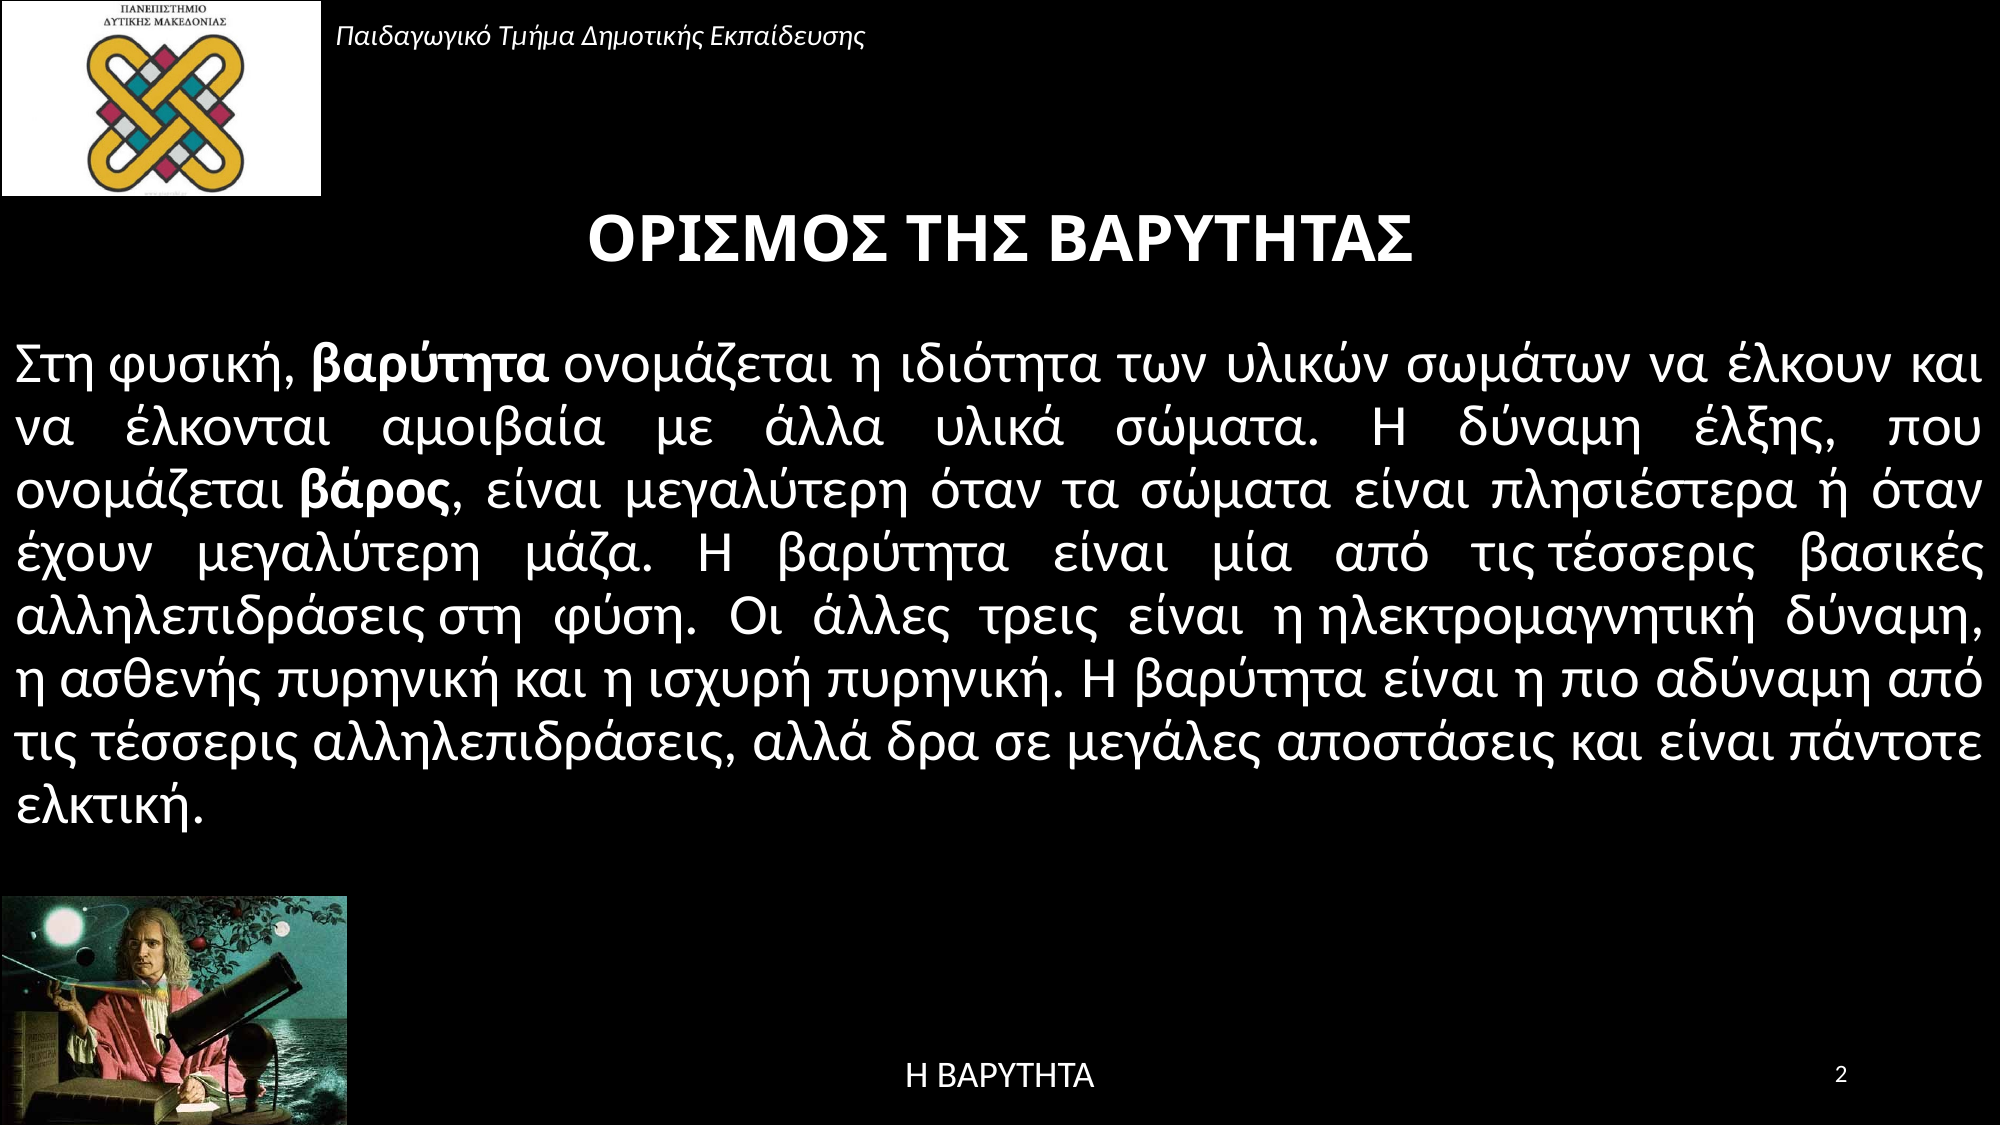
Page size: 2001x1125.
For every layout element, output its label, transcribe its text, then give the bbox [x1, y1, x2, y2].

title ΟΡΙΣΜΟΣ ΤΗΣ ΒΑΡΥΤΗΤΑΣ [0, 198, 2000, 241]
picture [2, 896, 347, 1125]
footer Η ΒΑΡΥΤΗΤΑ [662, 1042, 1338, 1103]
list Στη φυσική, βαρύτητα ονομάζεται η ιδιότητα των υλικών σωμάτων να έλκουν και να έλκονται αμοιβαία με άλλα υλικά σώματα. Η δύναμη έλξης, που ονομάζεται βάρος, είναι μεγαλύτερη όταν τα σώματα είναι πλησιέστερα ή όταν έχουν μεγαλύτερη μάζα. Η βαρύτητα είναι μία από τις τέσσερις βασικές αλληλεπιδράσεις στη φύση. Οι άλλες τρεις είναι η ηλεκτρομαγνητική δύναμη, η ασθενής πυρηνική και η ισχυρή πυρηνική. Η βαρύτητα είναι η πιο αδύναμη από τις τέσσερις αλληλεπιδράσεις, αλλά δρα σε μεγάλες αποστάσεις και είναι πάντοτε ελκτική. [0, 241, 2000, 870]
slide_number 2 [1412, 1042, 1863, 1103]
picture [2, 1, 321, 196]
